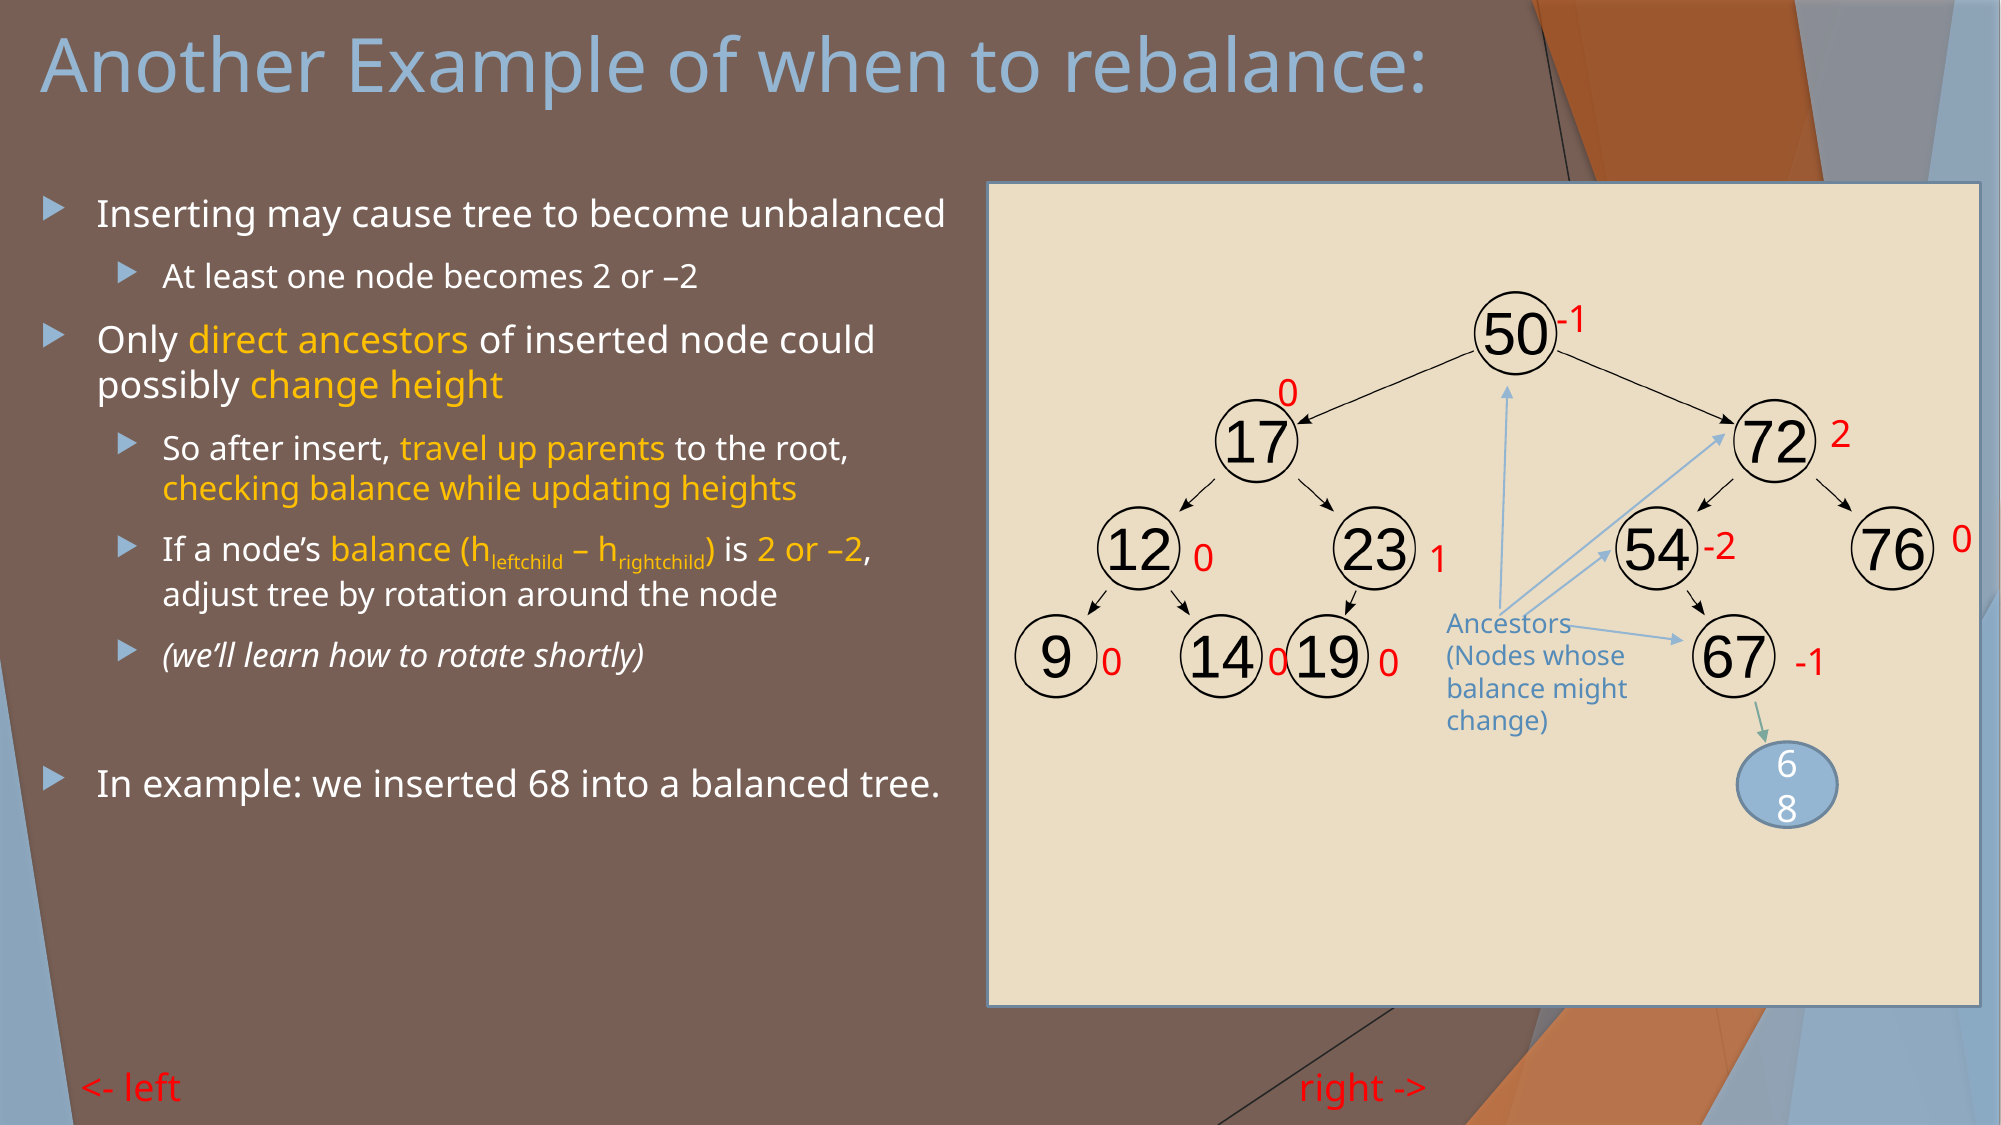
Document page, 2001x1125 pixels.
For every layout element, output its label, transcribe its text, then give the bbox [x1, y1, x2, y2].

picture [1009, 287, 1938, 703]
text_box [1499, 432, 1726, 616]
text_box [1499, 385, 1508, 432]
text_box 68 [1735, 740, 1839, 829]
text_box [986, 181, 1982, 1008]
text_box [1754, 701, 1767, 744]
list Inserting may cause tree to become unbalanced At least one node becomes 2 or –2 Only direct ancestors of inserted node could possibly change height So after insert, travel up parents to the root, checking balance while updating heights If a node’s balance (hleftchild – hrightchild) is 2 or –2, adjust tree by rotation around the node (we’ll learn how to rotate shortly) In example: we inserted 68 into a balanced tree. [25, 182, 981, 1057]
text_box Ancestors (Nodes whose balance might change) [1431, 712, 1649, 744]
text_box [1563, 624, 1685, 642]
footer <- left right -> [65, 1056, 1827, 1117]
title Another Example of when to rebalance: [25, 10, 1698, 132]
text_box 0 [1943, 508, 1988, 568]
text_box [1522, 549, 1612, 618]
